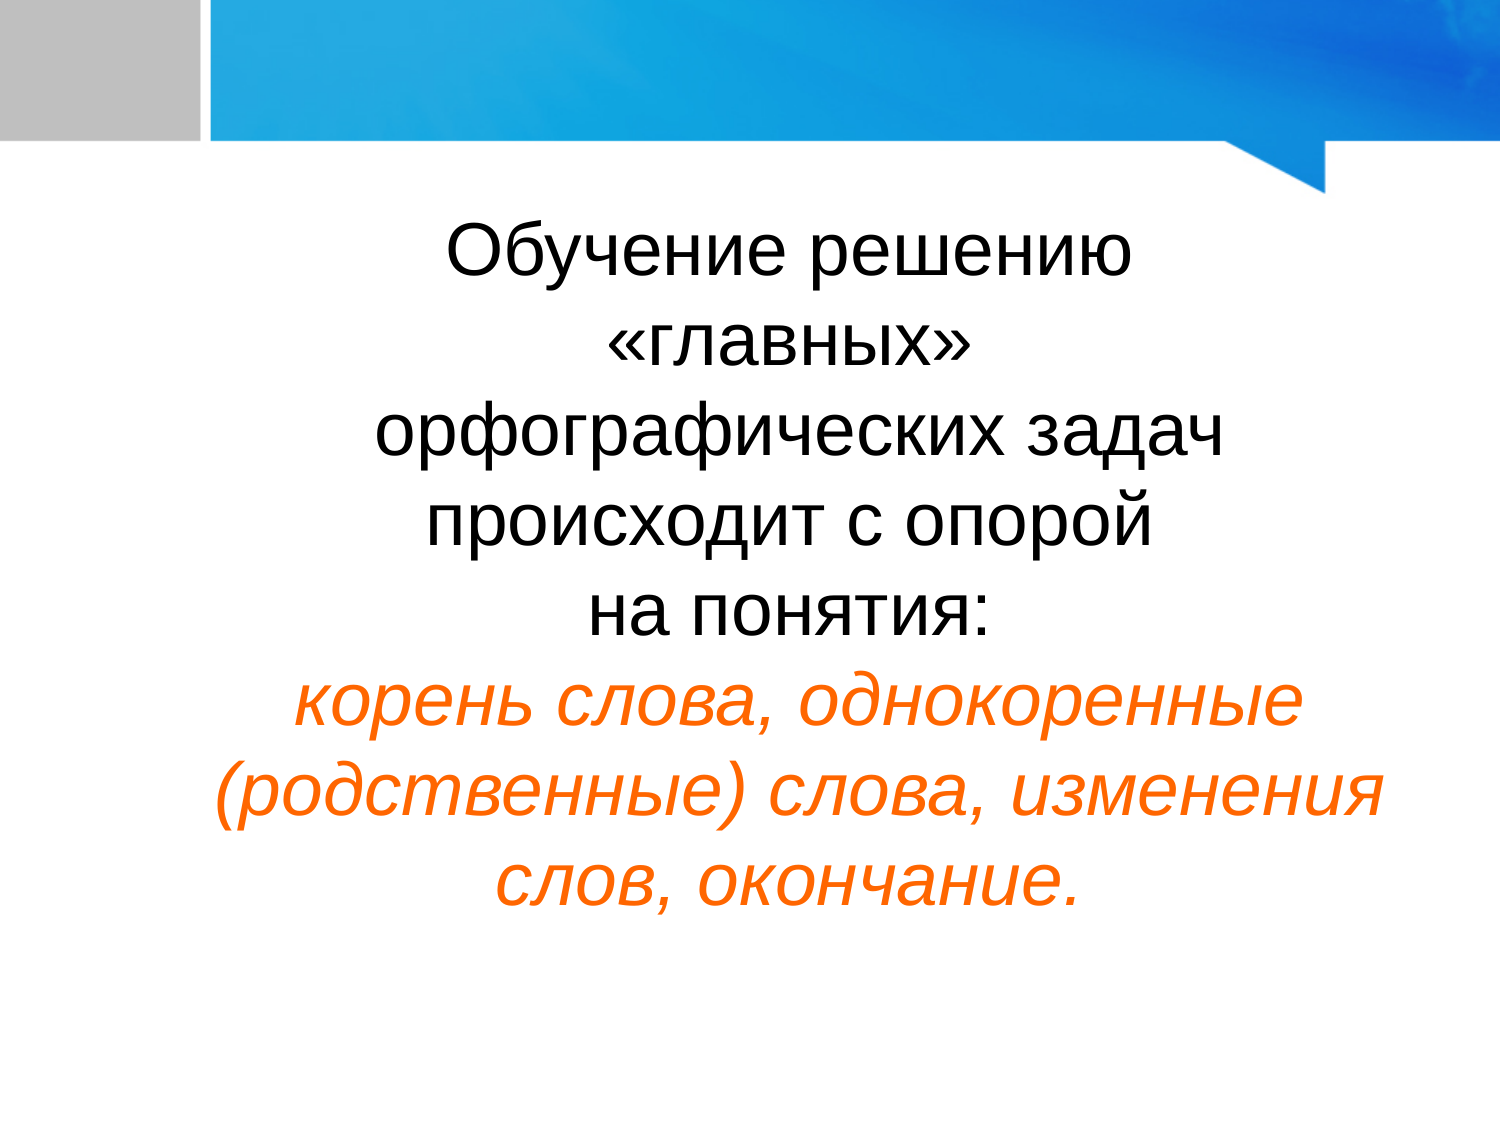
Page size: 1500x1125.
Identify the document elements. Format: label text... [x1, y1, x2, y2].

title Обучение решению «главных» орфографических задач происходит с опорой на понятия: корень слова, однокоренные (родственные) слова, изменения слов, окончание. [175, 62, 1426, 1059]
picture [0, 0, 1500, 1125]
